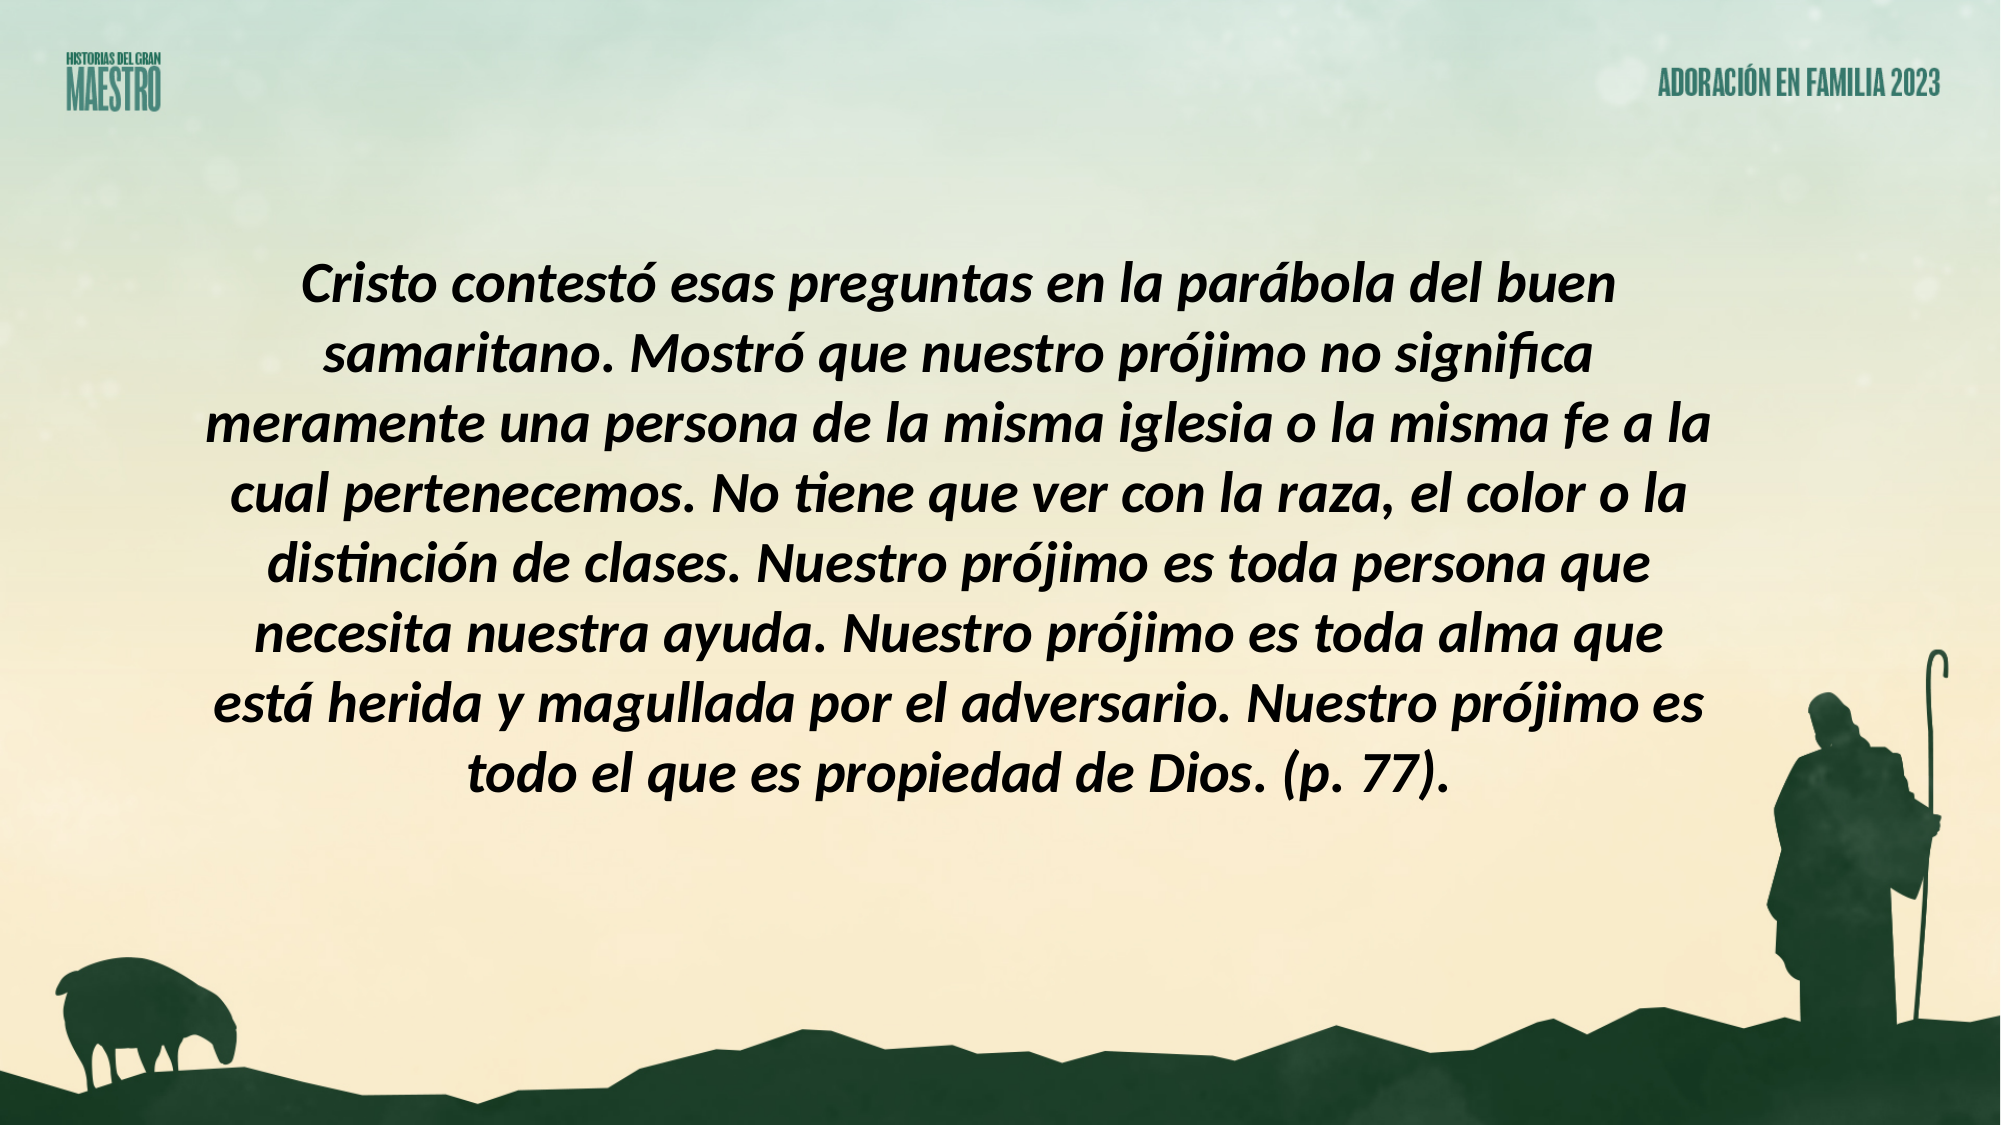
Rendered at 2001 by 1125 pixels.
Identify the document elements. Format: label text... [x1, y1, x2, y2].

text_box Cristo contestó esas preguntas en la parábola del buen samaritano. Mostró que nuestro prójimo no significa meramente una persona de la misma iglesia o la misma fe a la cual pertenecemos. No tiene que ver con la raza, el color o la distinción de clases. Nuestro prójimo es toda persona que necesita nuestra ayuda. Nuestro prójimo es toda alma que está herida y magullada por el adversario. Nuestro prójimo es todo el que es propiedad de Dios. (p. 77). [187, 236, 1731, 812]
picture [0, 0, 2001, 1125]
